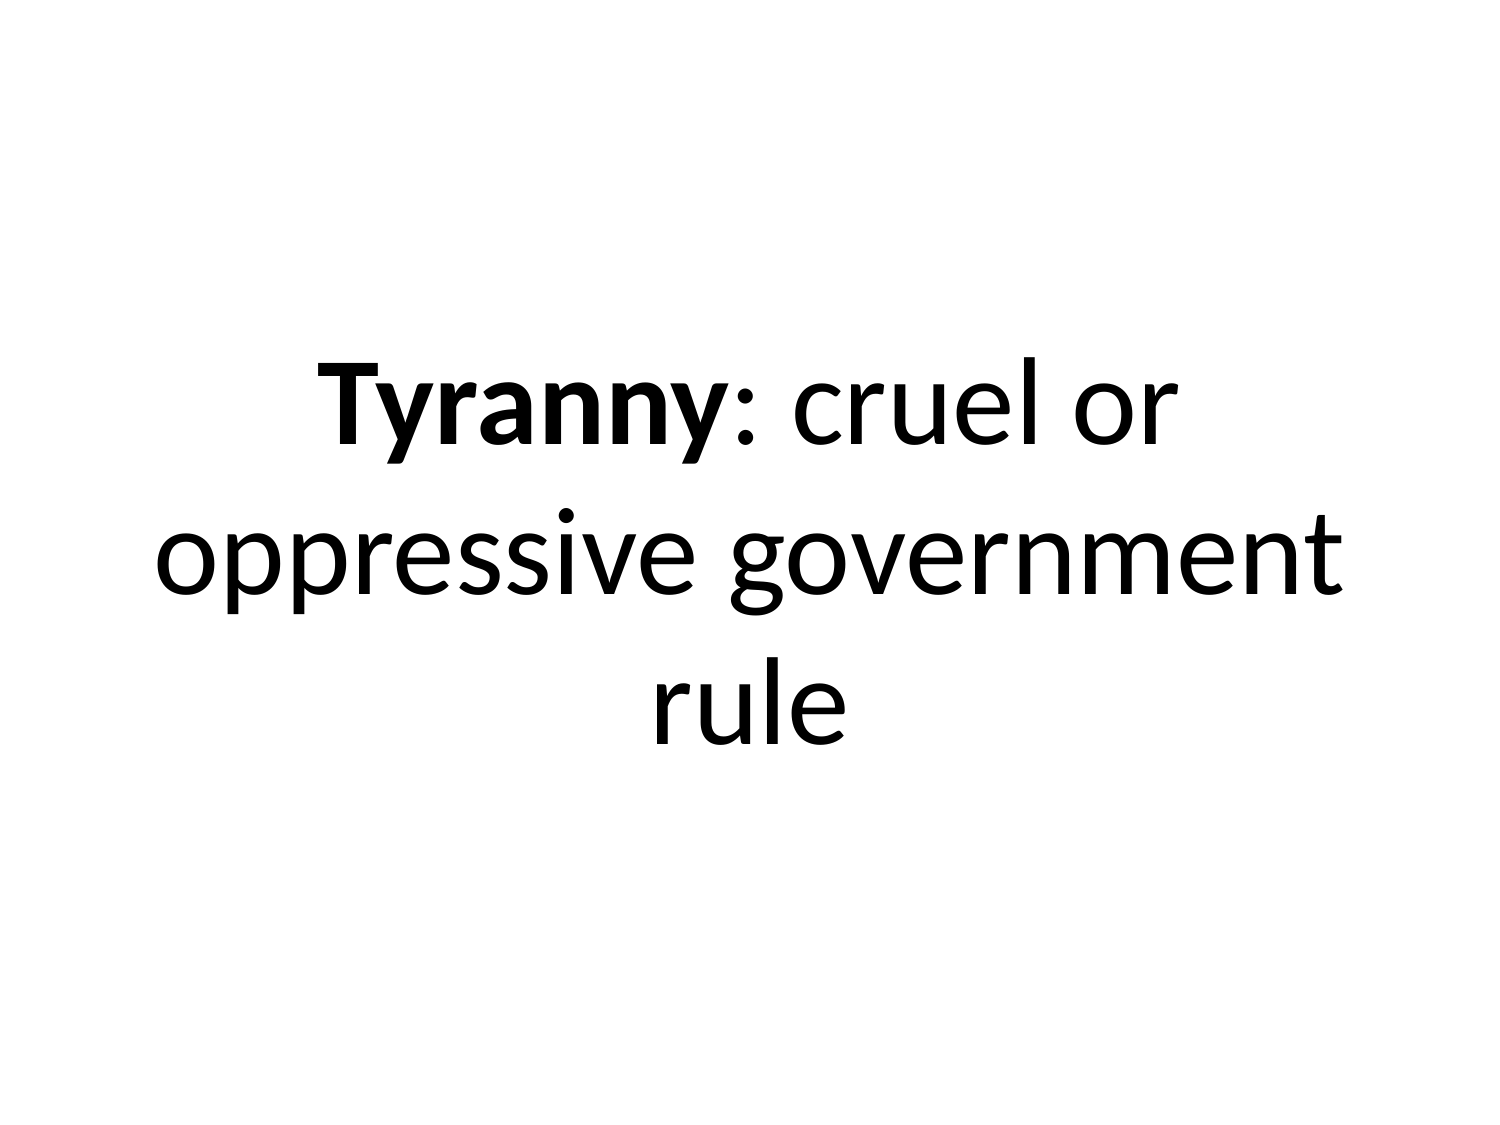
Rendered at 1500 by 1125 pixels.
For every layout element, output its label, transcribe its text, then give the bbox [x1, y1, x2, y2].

title Tyranny: cruel or oppressive government rule [75, 140, 1425, 949]
